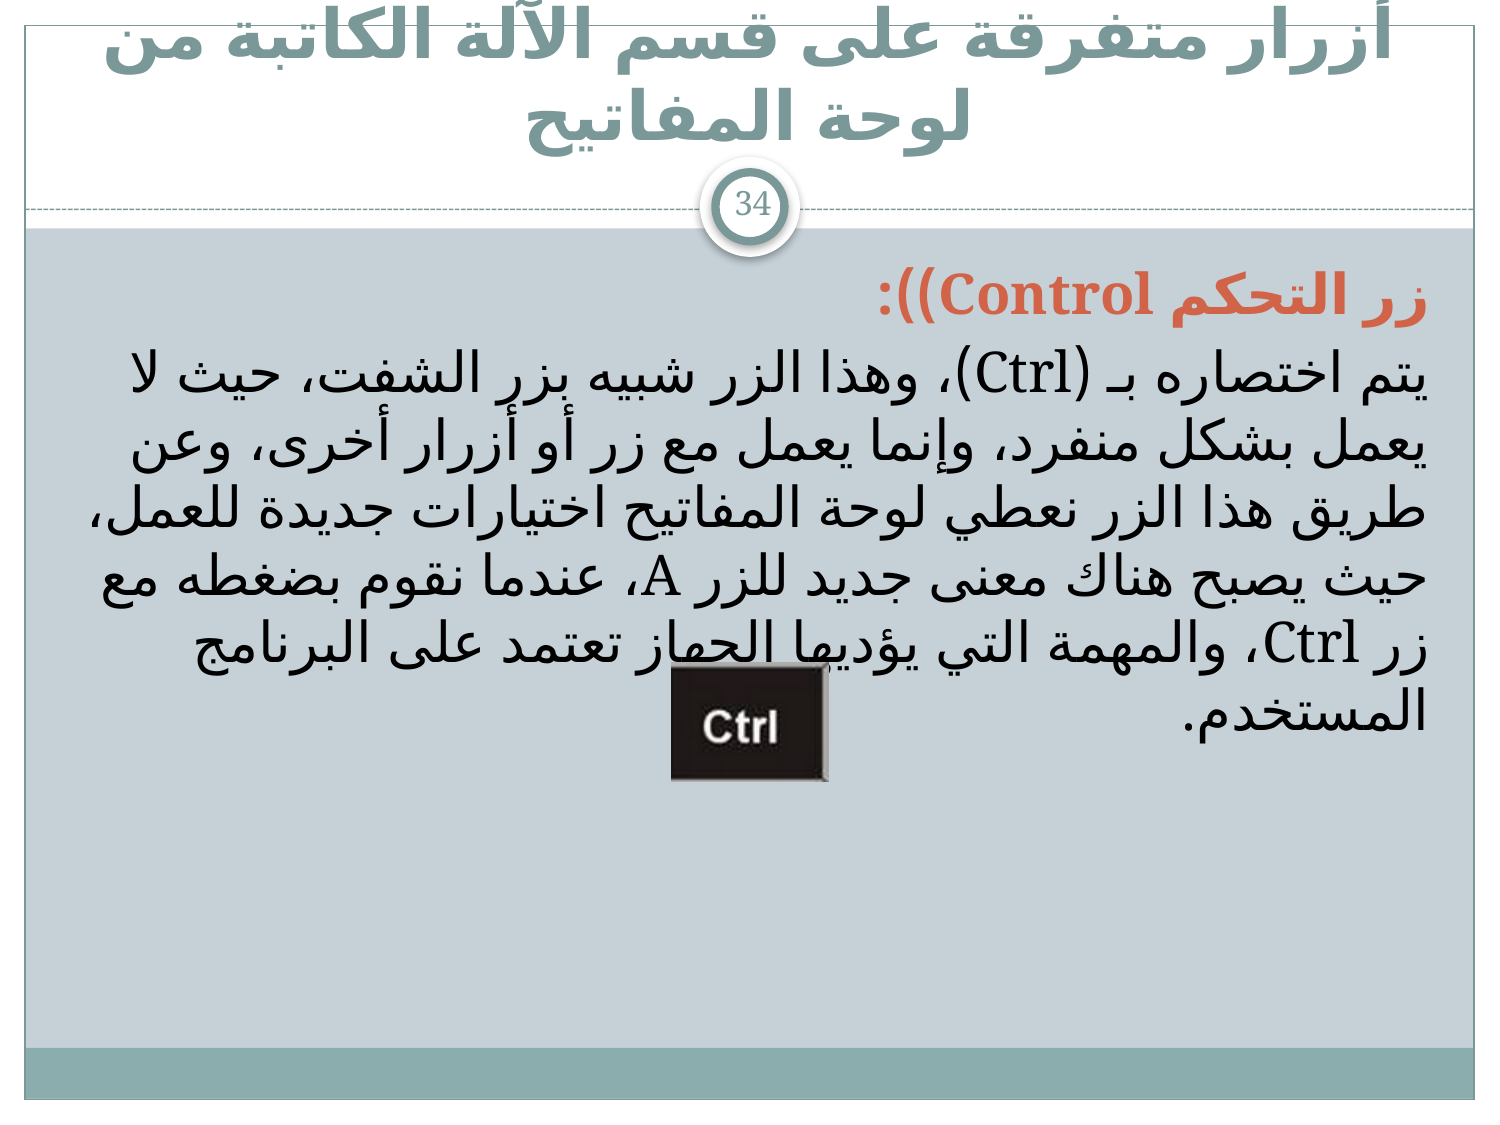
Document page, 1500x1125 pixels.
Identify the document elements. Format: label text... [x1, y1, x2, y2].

title أزرار متفرقة على قسم الآلة الكاتبة من لوحة المفاتيح [49, 37, 1450, 162]
list زر التحكم Control)): يتم اختصاره بـ (Ctrl)، وهذا الزر شبيه بزر الشفت، حيث لا يعمل بشكل منفرد، وإنما يعمل مع زر أو أزرار أخرى، وعن طريق هذا الزر نعطي لوحة المفاتيح اختيارات جديدة للعمل، حيث يصبح هناك معنى جديد للزر A، عندما نقوم بضغطه مع زر Ctrl، والمهمة التي يؤديها الجهاز تعتمد على البرنامج المستخدم. [49, 250, 1445, 1001]
slide_number 34 [715, 168, 791, 241]
picture [671, 662, 829, 782]
